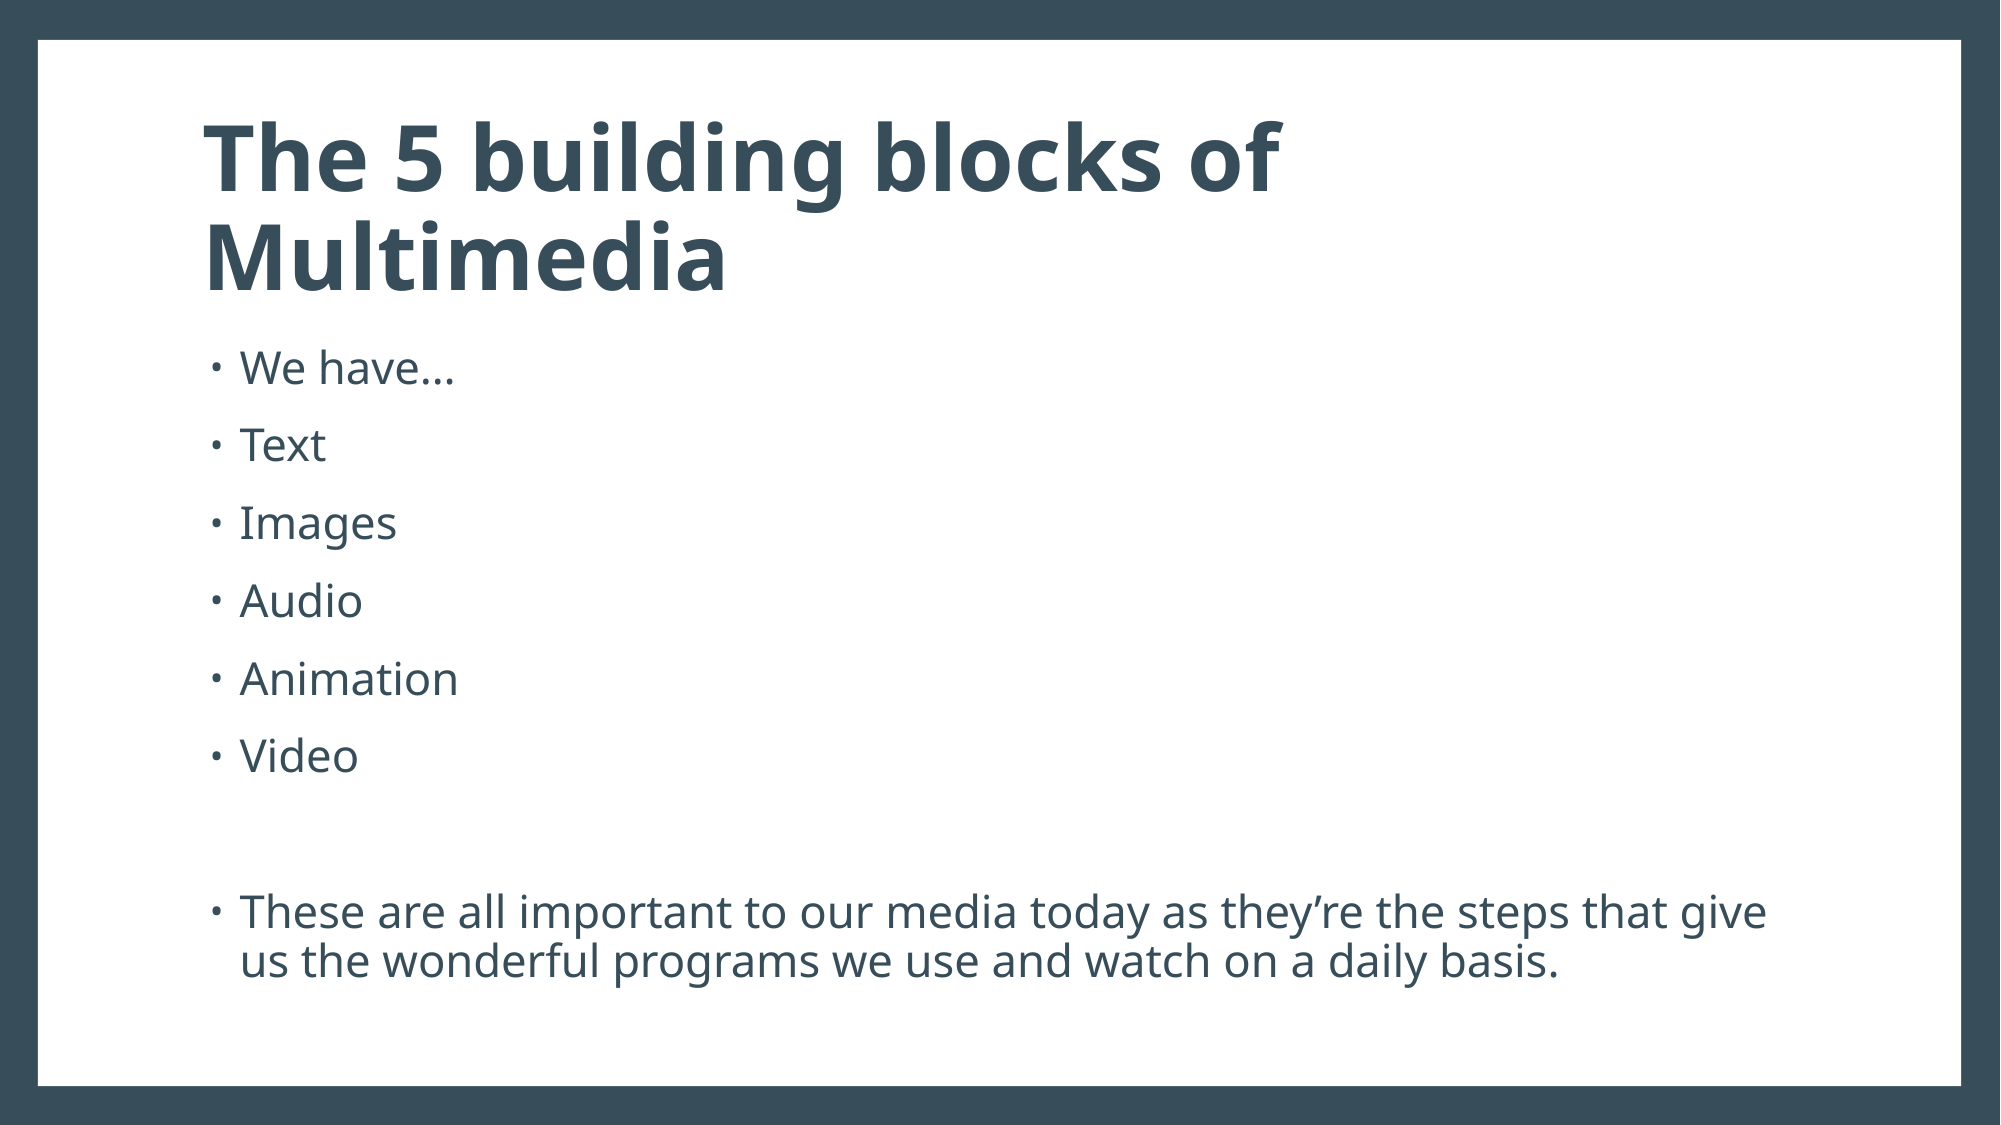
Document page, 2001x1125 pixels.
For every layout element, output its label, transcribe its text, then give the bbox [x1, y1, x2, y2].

list We have… Text Images Audio Animation Video These are all important to our media today as they’re the steps that give us the wonderful programs we use and watch on a daily basis. [187, 337, 1808, 1000]
title The 5 building blocks of Multimedia [187, 99, 1808, 323]
